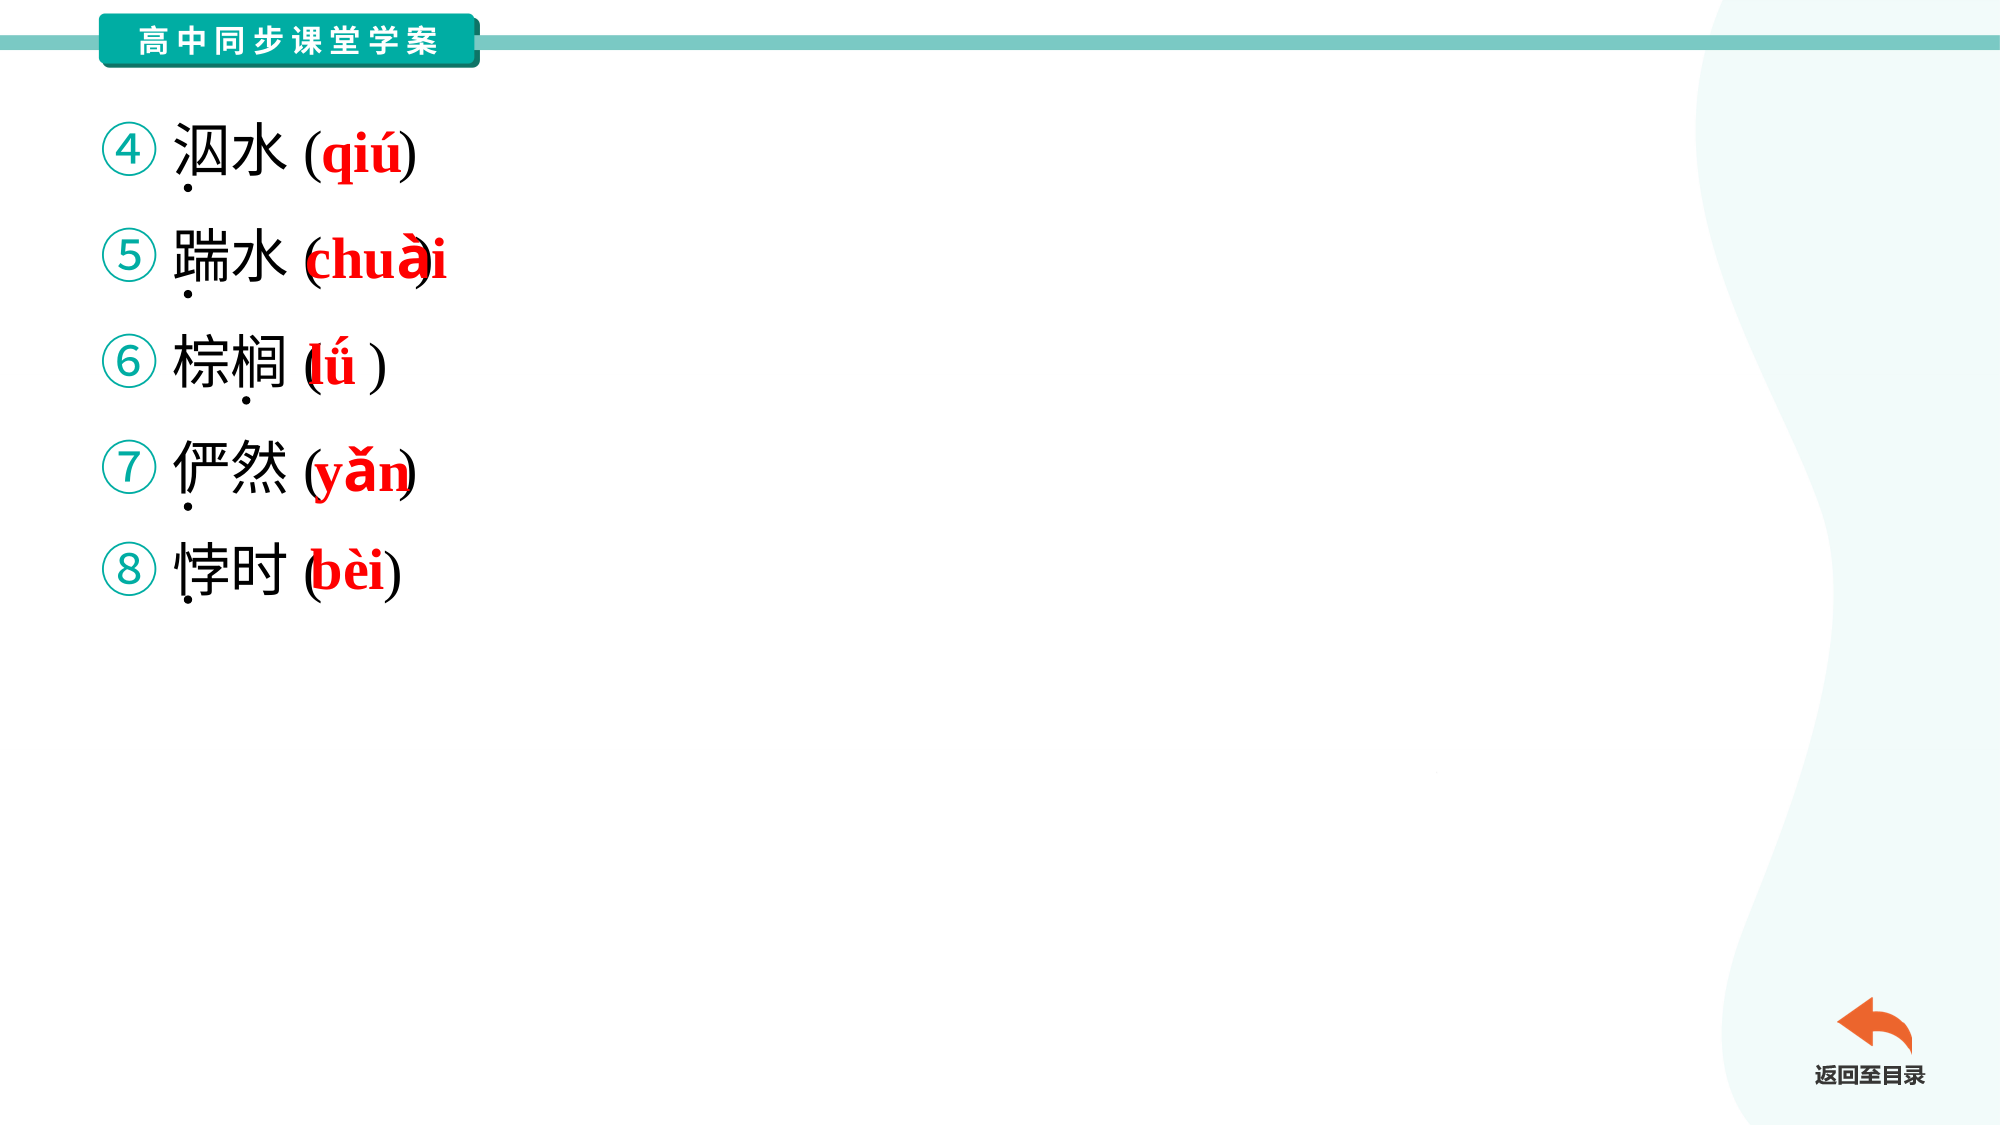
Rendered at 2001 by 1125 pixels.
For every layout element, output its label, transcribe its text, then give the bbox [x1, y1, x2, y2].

text_box [183, 183, 193, 193]
text_box qiú [300, 77, 424, 173]
picture [0, 0, 2000, 1125]
text_box [183, 595, 193, 604]
text_box [242, 396, 251, 405]
text_box bèi [289, 499, 407, 591]
text_box ④泅水( ) ⑤踹水( ) ⑥棕榈( ) ⑦俨然( ) ⑧悖时( ) [100, 76, 1899, 593]
text_box [183, 289, 193, 299]
text_box lǘ [287, 290, 379, 385]
text_box chuài [287, 184, 467, 278]
text_box yǎn [295, 396, 430, 491]
text_box [183, 502, 193, 511]
